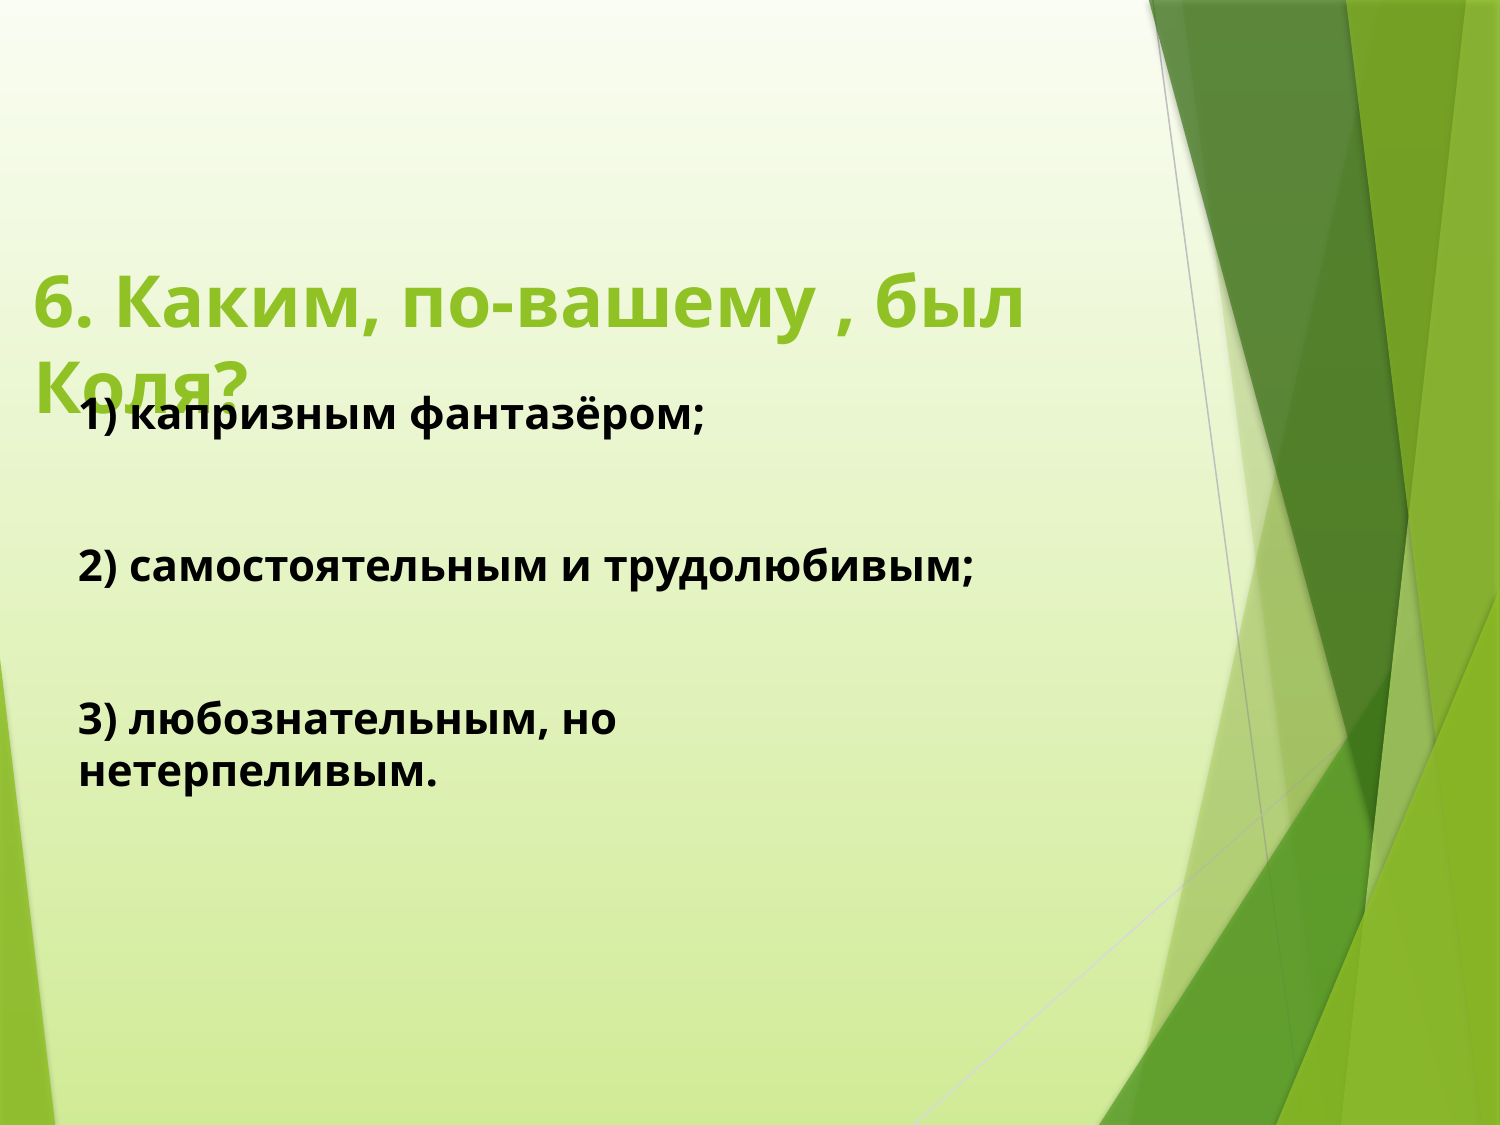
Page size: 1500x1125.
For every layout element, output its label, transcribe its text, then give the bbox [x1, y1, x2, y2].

text_box 2) самостоятельным и трудолюбивым; [63, 530, 1115, 598]
title 6. Каким, по-вашему , был Коля? [18, 247, 1259, 411]
text_box 3) любознательным, но нетерпеливым. [63, 683, 982, 837]
text_box 1) капризным фантазёром; [63, 377, 1141, 446]
